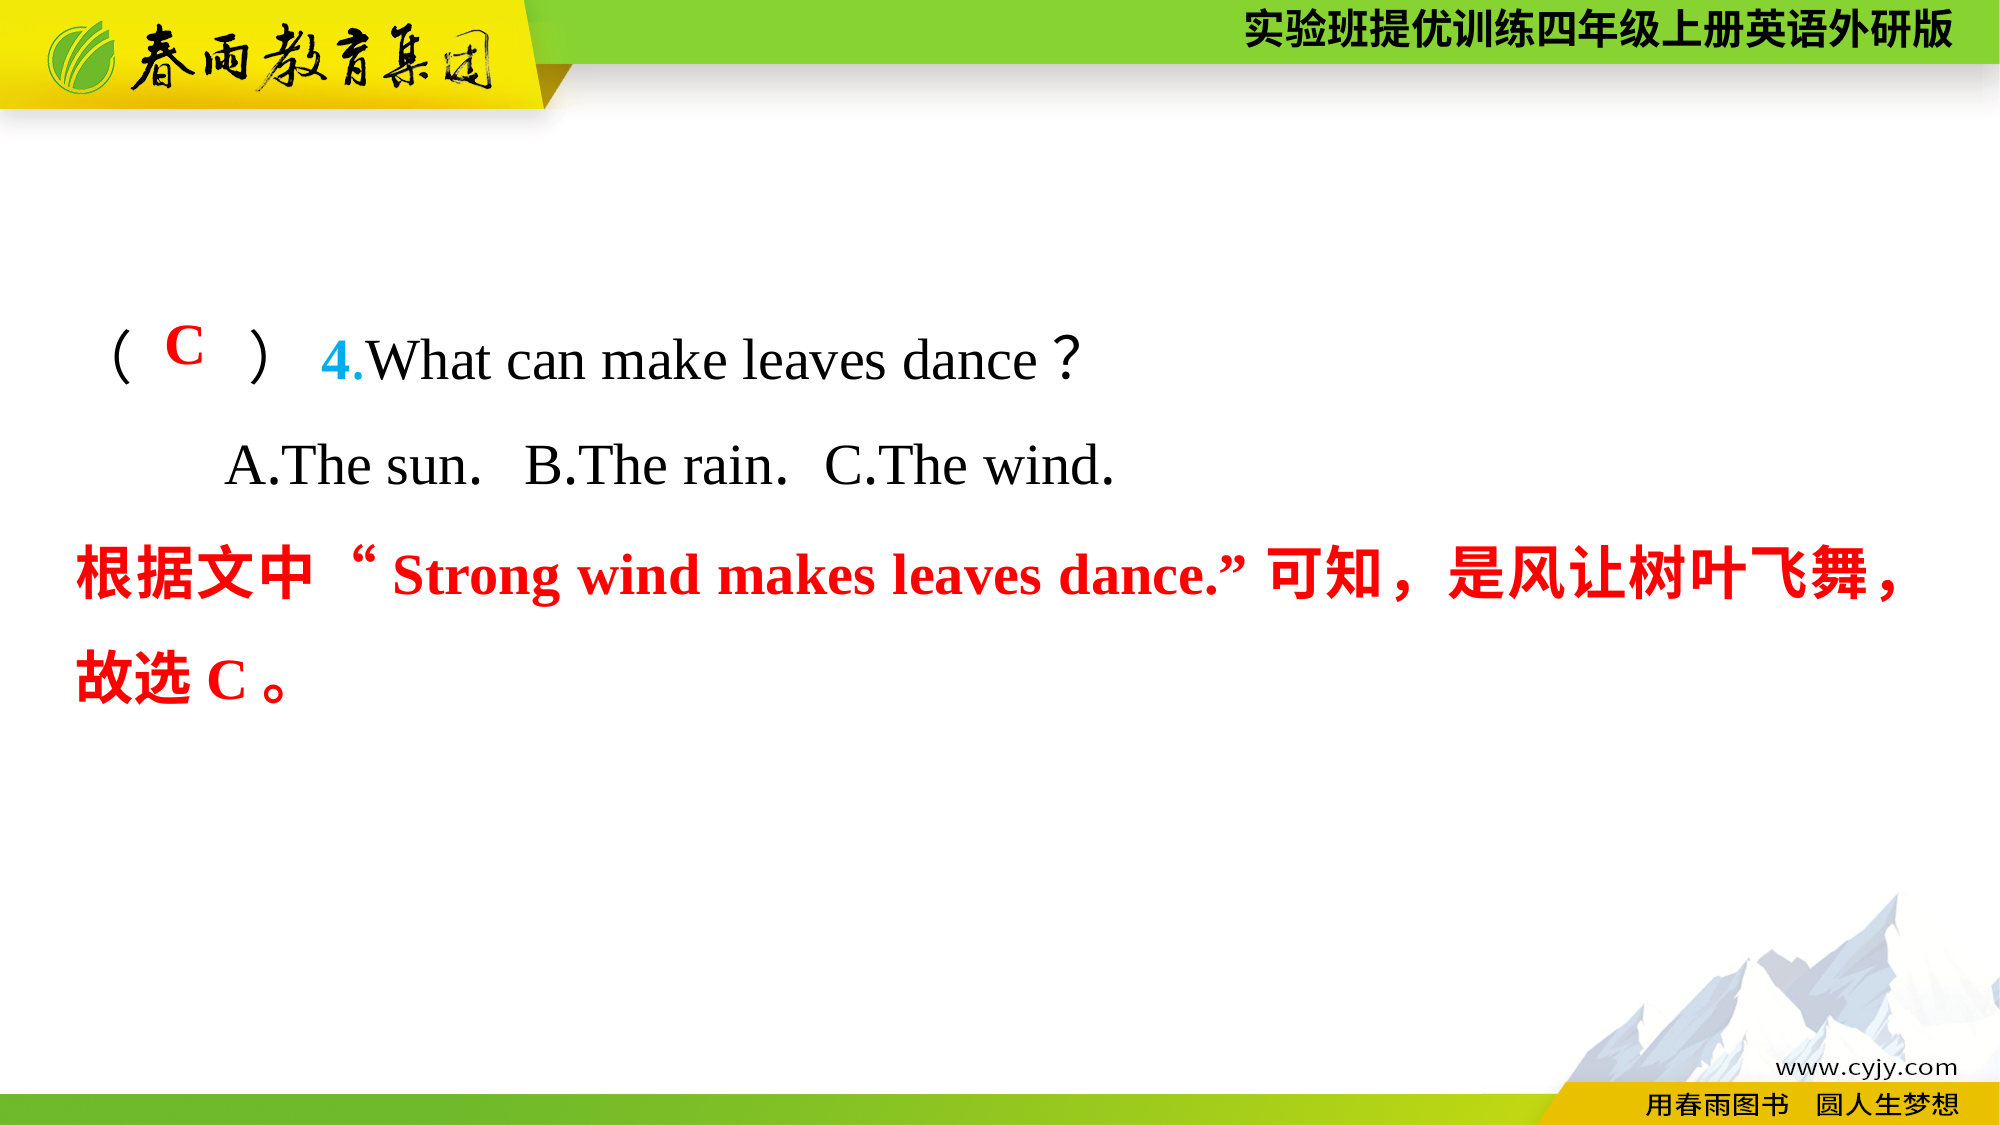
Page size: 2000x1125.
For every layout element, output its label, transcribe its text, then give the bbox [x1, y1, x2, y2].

text_box 根据文中“Strong wind makes leaves dance.”可知，是风让树叶飞舞，故选C。 [60, 493, 1945, 719]
text_box C [149, 298, 222, 384]
picture [0, 0, 2000, 1125]
list （ ）4.What can make leaves dance？ A.The sun. B.The rain. C.The wind. [59, 278, 1944, 493]
